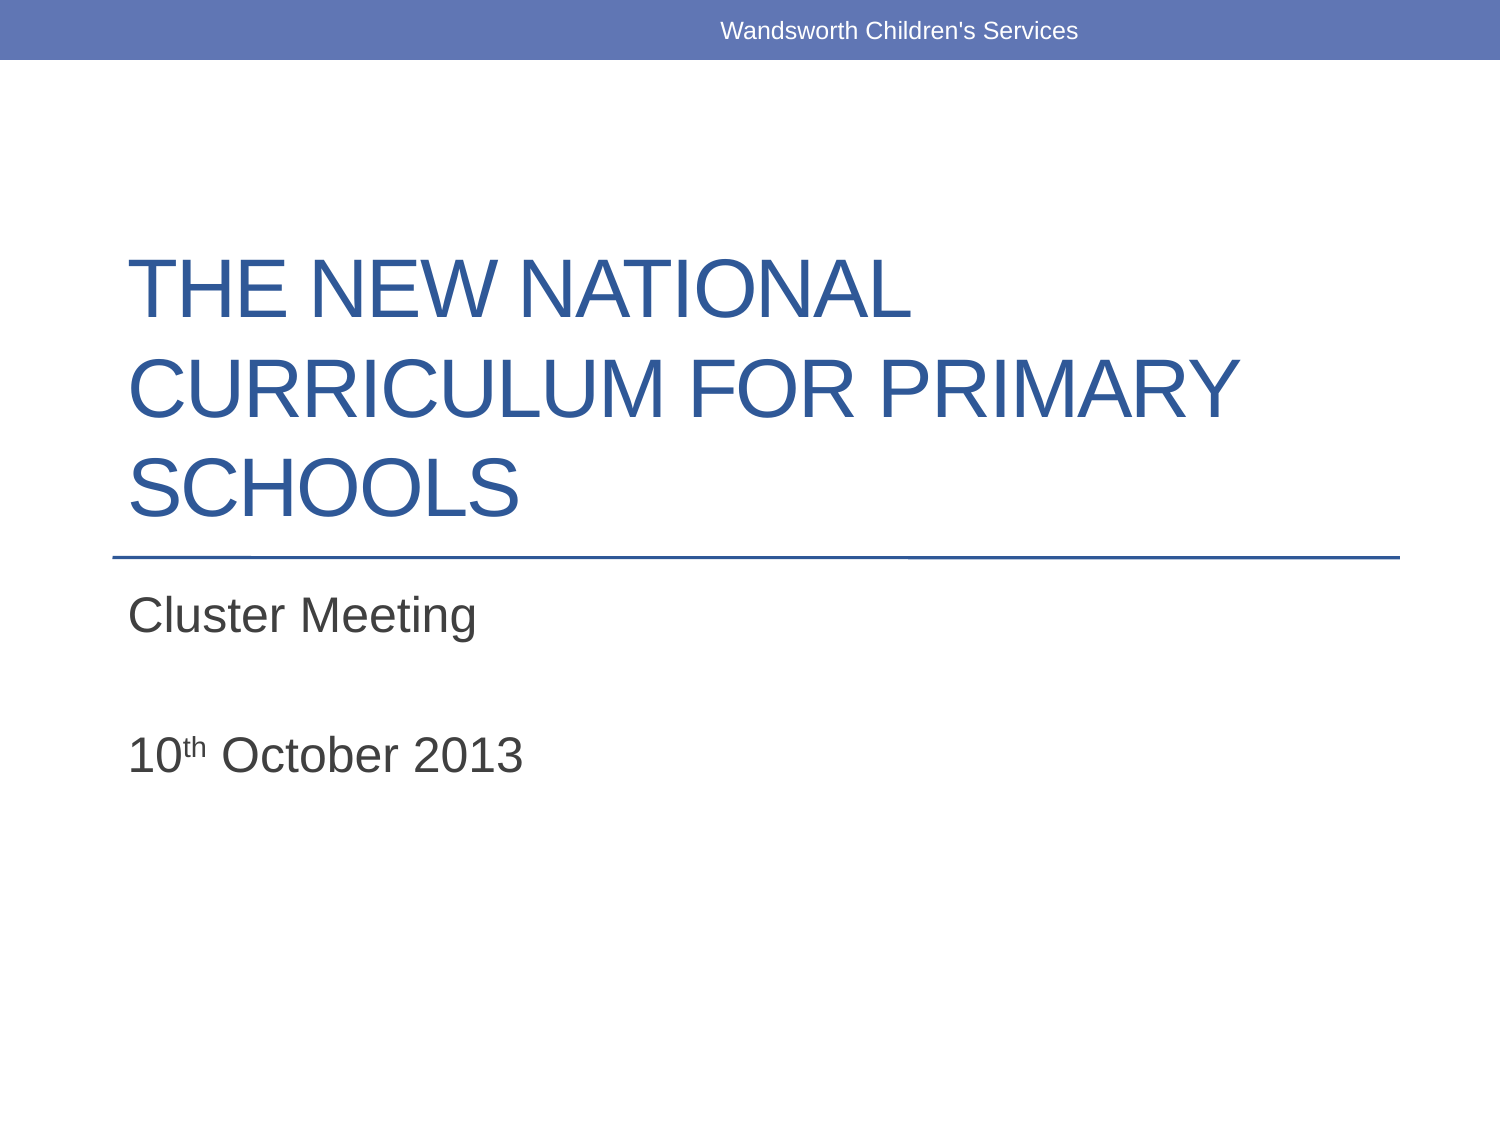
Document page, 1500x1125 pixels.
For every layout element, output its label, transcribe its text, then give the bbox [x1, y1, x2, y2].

title The new National Curriculum for primary schools [112, 224, 1400, 542]
footer Wandsworth Children's Services [562, 3, 1238, 57]
subtitle Cluster Meeting 10th October 2013 [112, 574, 1163, 863]
